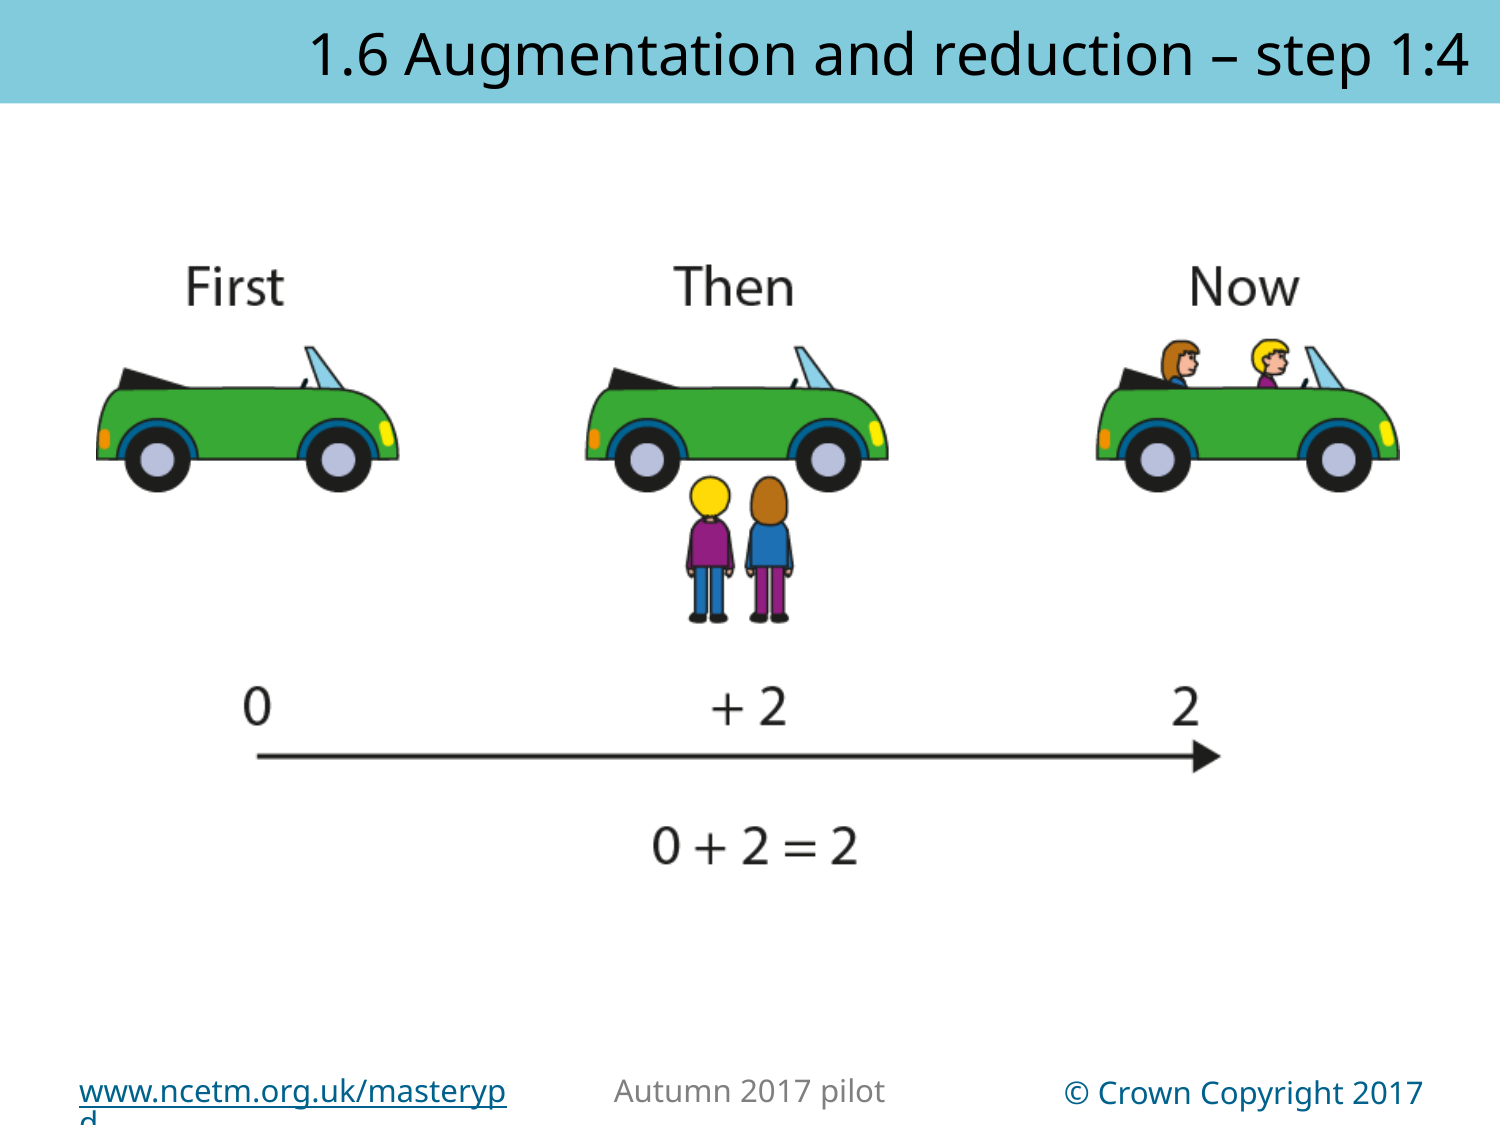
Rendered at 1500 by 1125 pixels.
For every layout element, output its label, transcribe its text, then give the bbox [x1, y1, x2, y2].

list 1.6 Augmentation and reduction – step 1:4 [0, 0, 1500, 104]
picture [88, 680, 1400, 788]
picture [649, 814, 898, 875]
picture [95, 256, 1400, 658]
